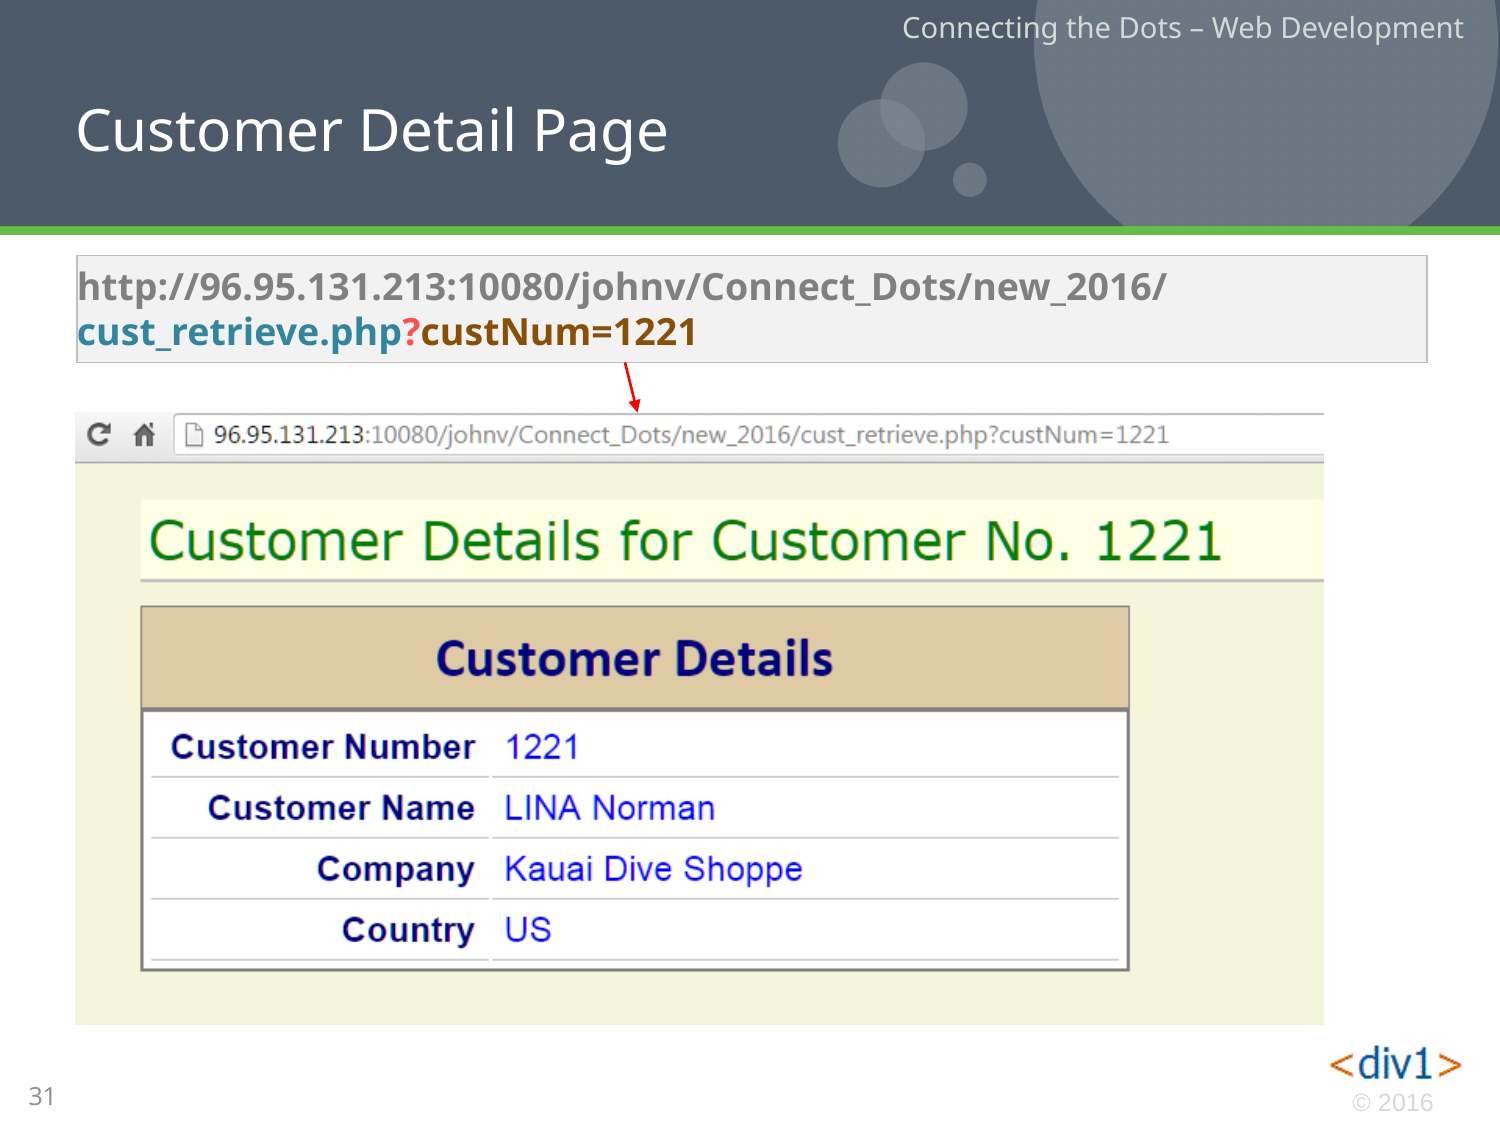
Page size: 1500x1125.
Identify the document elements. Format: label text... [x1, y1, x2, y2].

title Customer Detail Page [74, 49, 1426, 171]
list http://96.95.131.213:10080/johnv/Connect_Dots/new_2016/ cust_retrieve.php?custNum=1221 [76, 255, 1428, 363]
picture [74, 412, 1324, 1026]
picture [0, 0, 1500, 235]
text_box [624, 362, 638, 413]
picture [1325, 1030, 1468, 1098]
